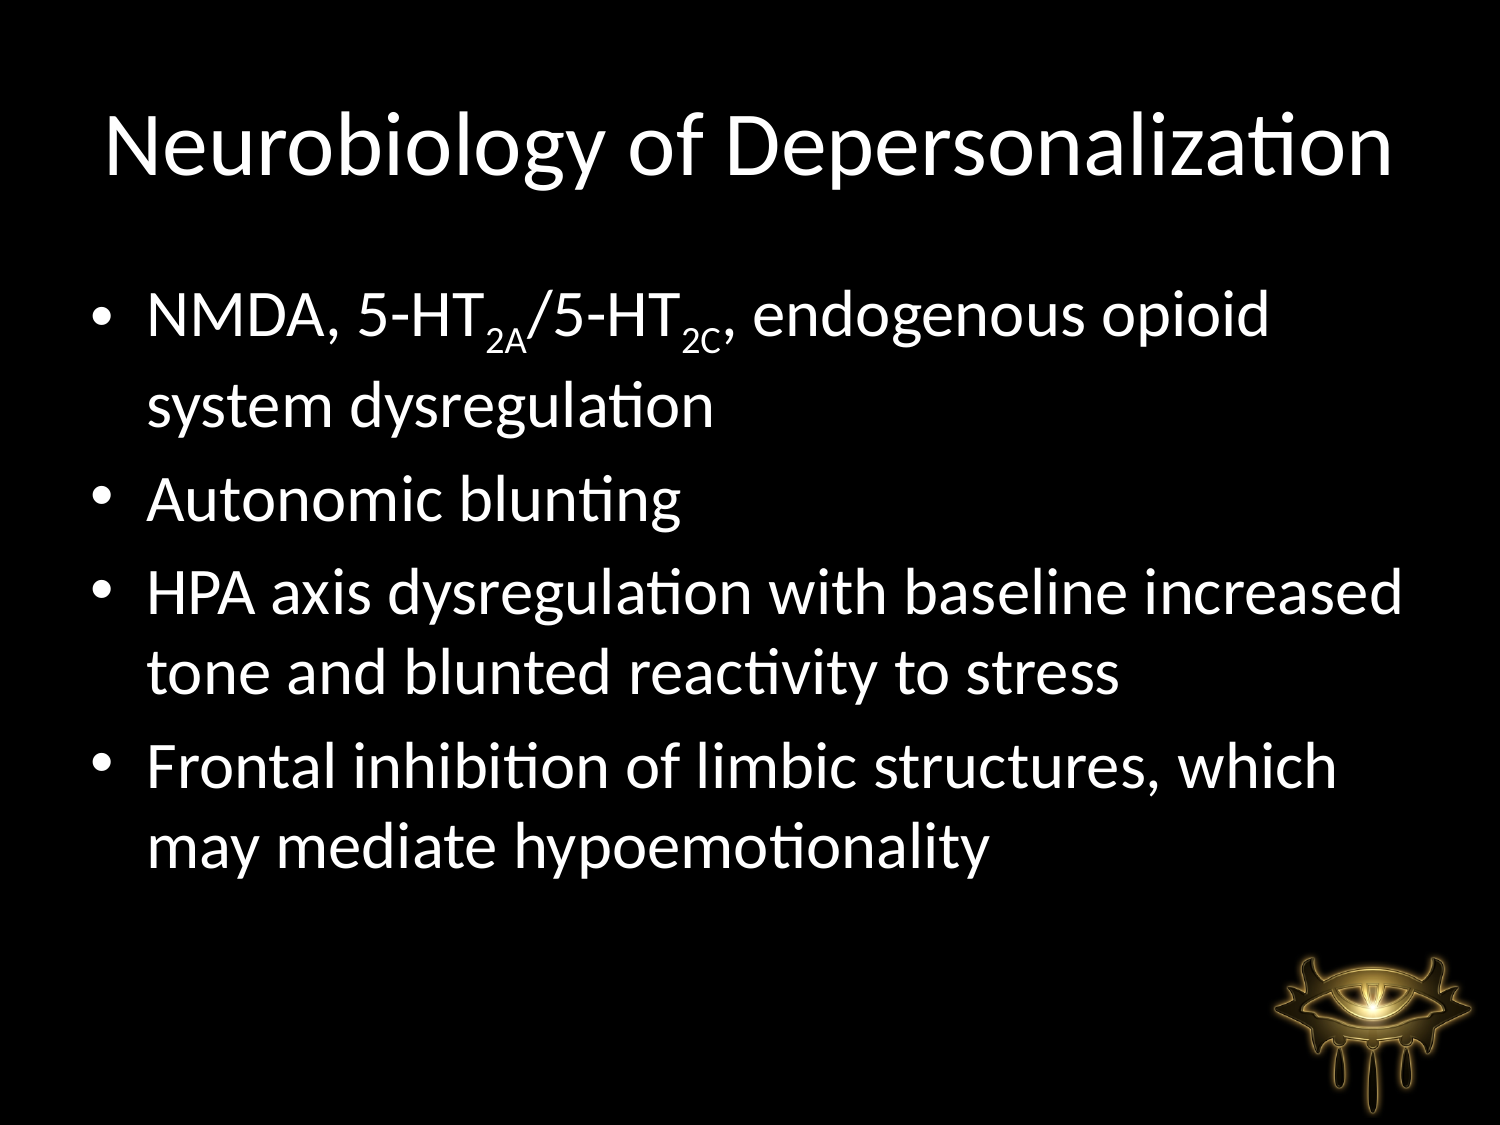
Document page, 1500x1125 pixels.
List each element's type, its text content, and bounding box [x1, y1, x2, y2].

picture [1245, 934, 1500, 1125]
list NMDA, 5-HT2A/5-HT2C, endogenous opioid system dysregulation Autonomic blunting HPA axis dysregulation with baseline increased tone and blunted reactivity to stress Frontal inhibition of limbic structures, which may mediate hypoemotionality [75, 262, 1425, 1005]
title Neurobiology of Depersonalization [75, 45, 1425, 233]
